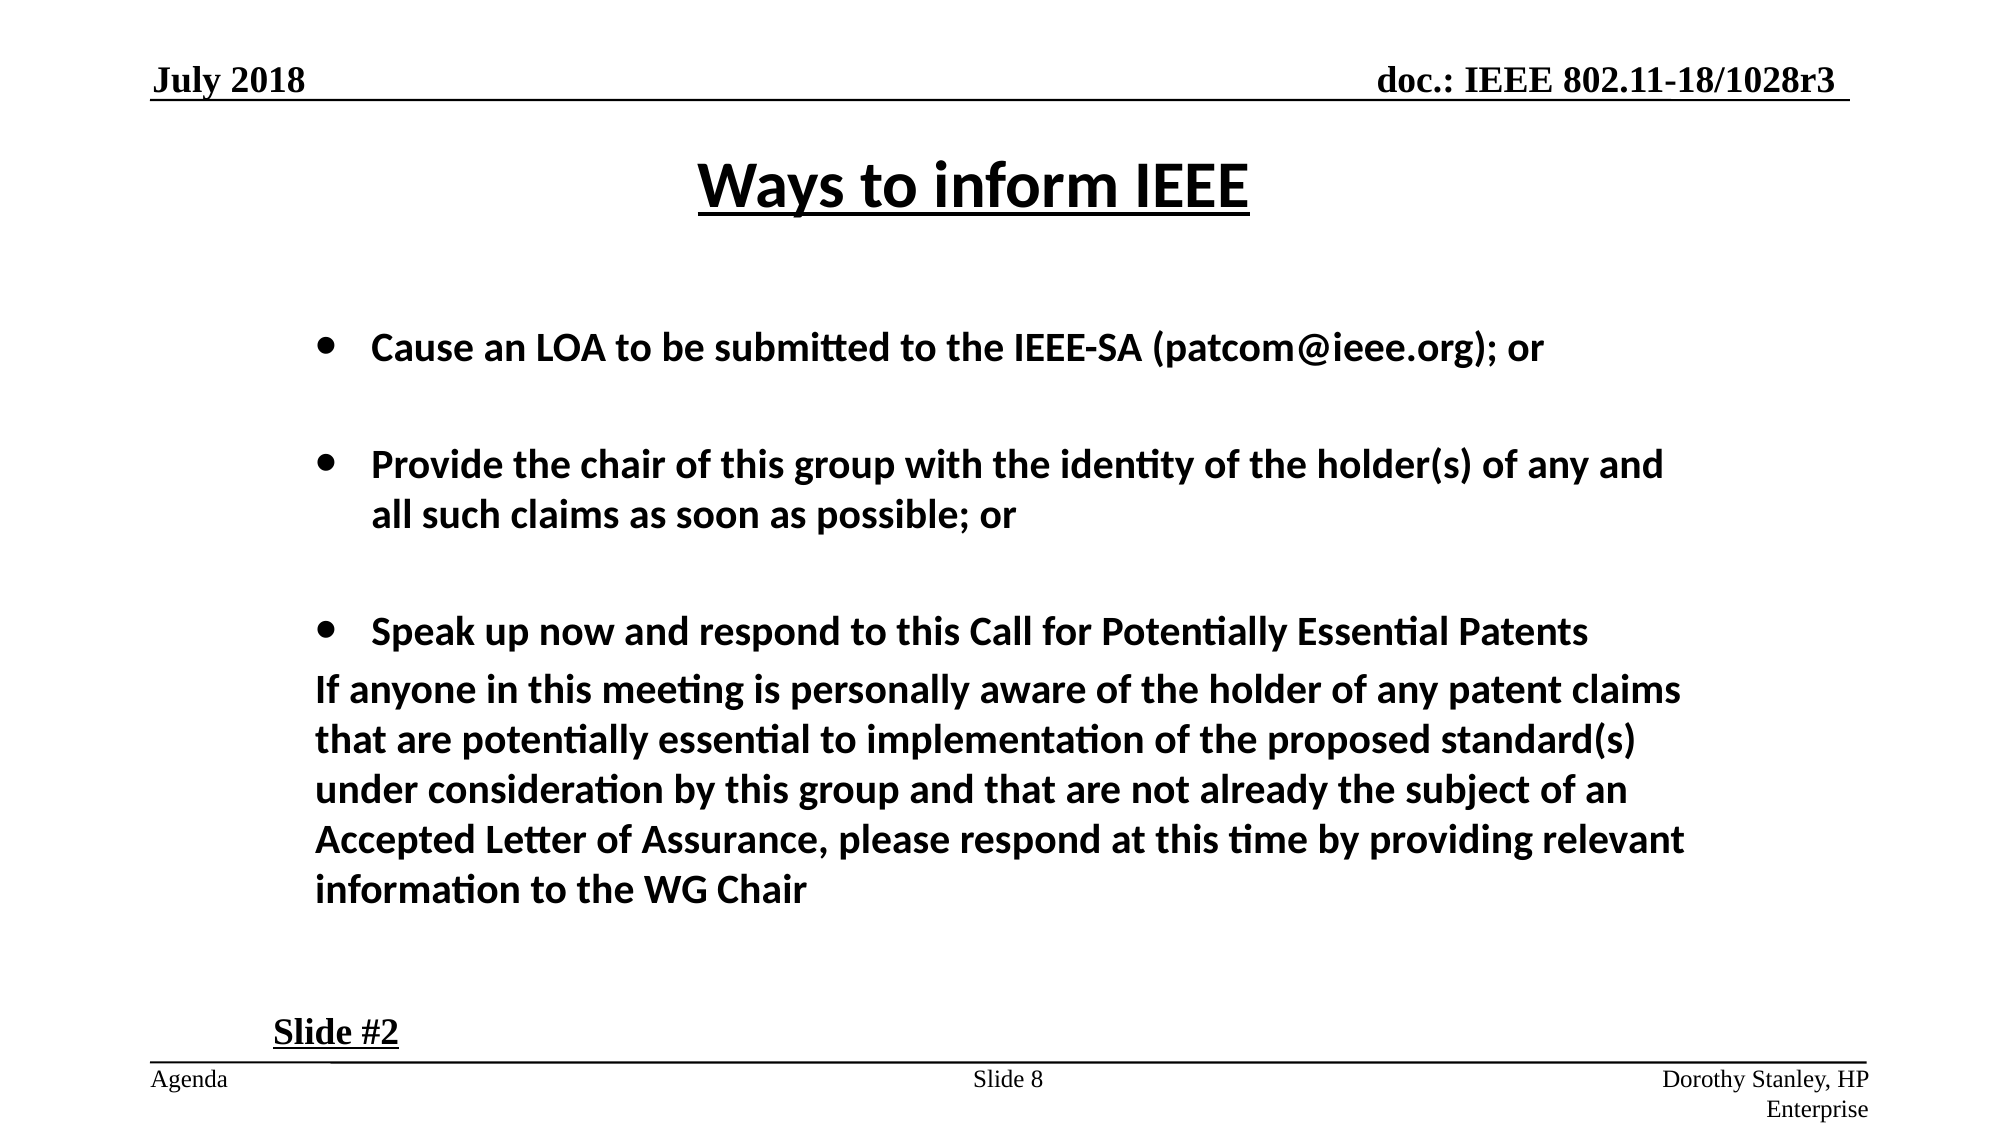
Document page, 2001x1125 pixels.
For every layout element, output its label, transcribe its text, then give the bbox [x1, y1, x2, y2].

title Ways to inform IEEE [336, 99, 1612, 263]
slide_number Slide 8 [964, 1062, 1053, 1093]
text_box Slide #2 [258, 999, 415, 1060]
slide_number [152, 54, 567, 100]
footer Dorothy Stanley, HP Enterprise [1609, 1062, 1869, 1093]
list Cause an LOA to be submitted to the IEEE-SA (patcom@ieee.org); or Provide the chair of this group with the identity of the holder(s) of any and all such claims as soon as possible; or Speak up now and respond to this Call for Potentially Essential Patents If anyone in this meeting is personally aware of the holder of any patent claims that are potentially essential to implementation of the proposed standard(s) under consideration by this group and that are not already the subject of an Accepted Letter of Assurance, please respond at this time by providing relevant information to the WG Chair [300, 312, 1713, 950]
